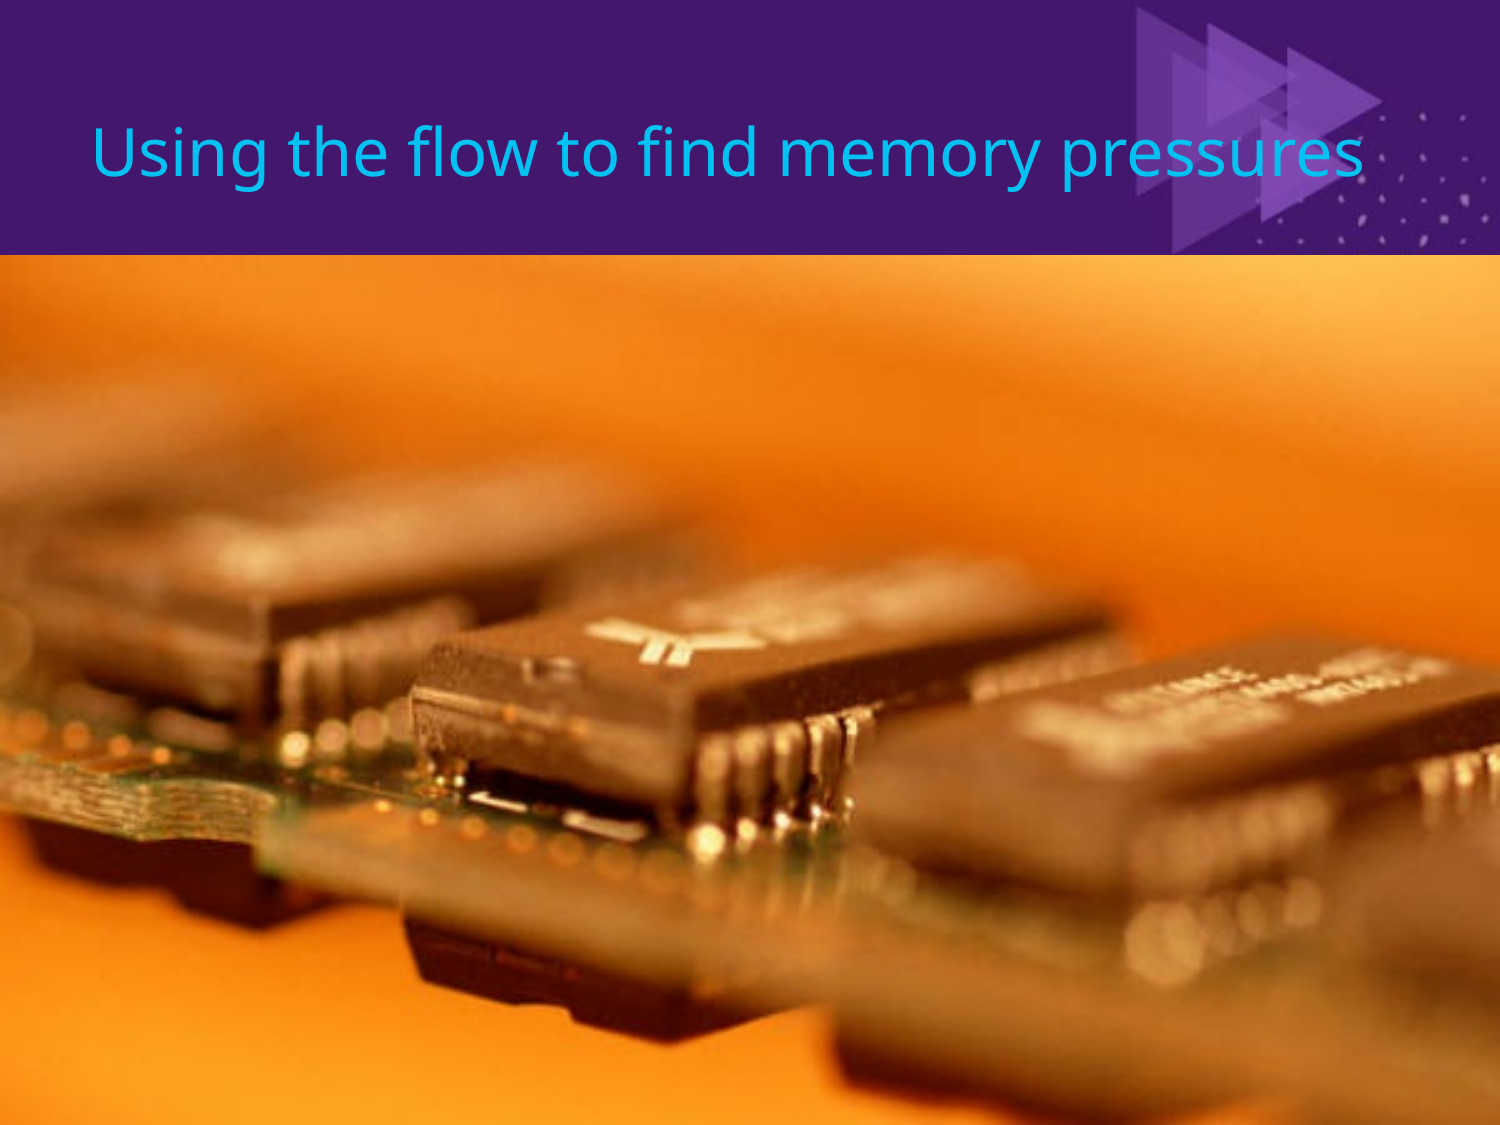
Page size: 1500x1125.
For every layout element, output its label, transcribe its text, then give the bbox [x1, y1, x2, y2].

title Using the flow to find memory pressures [75, 56, 1425, 244]
picture [0, 0, 1500, 1125]
